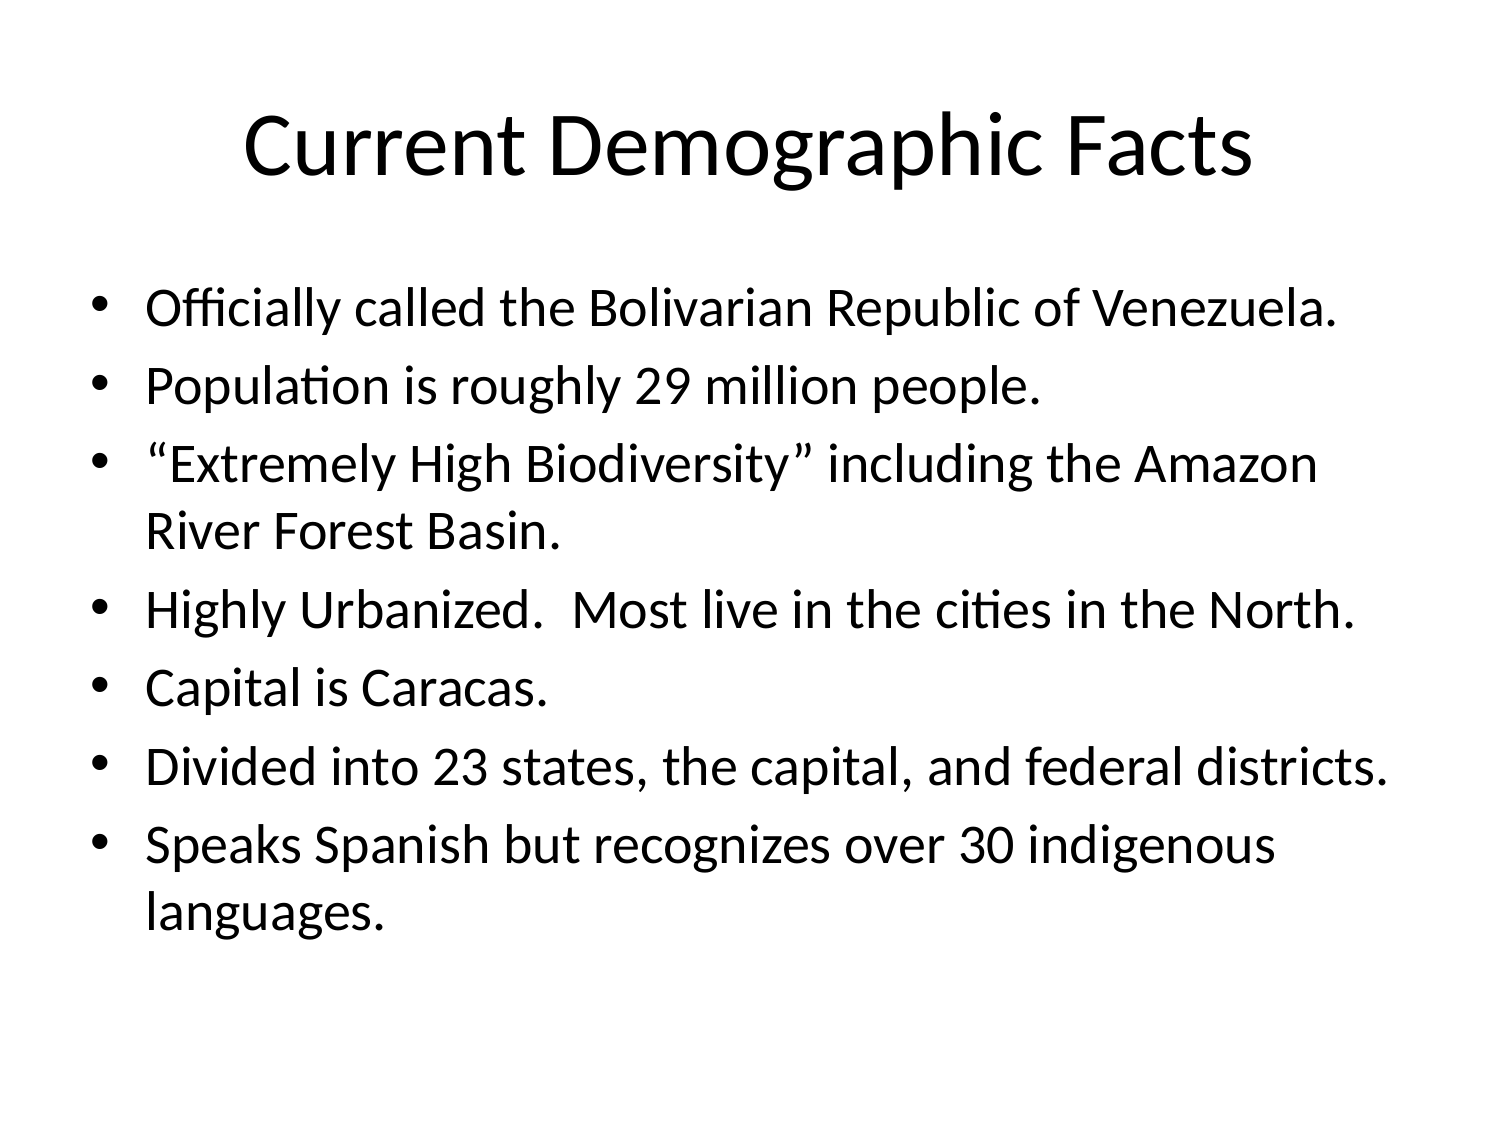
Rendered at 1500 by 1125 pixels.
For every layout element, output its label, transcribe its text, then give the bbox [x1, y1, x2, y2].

list Officially called the Bolivarian Republic of Venezuela. Population is roughly 29 million people. “Extremely High Biodiversity” including the Amazon River Forest Basin. Highly Urbanized. Most live in the cities in the North. Capital is Caracas. Divided into 23 states, the capital, and federal districts. Speaks Spanish but recognizes over 30 indigenous languages. [75, 262, 1425, 1005]
title Current Demographic Facts [75, 45, 1425, 233]
